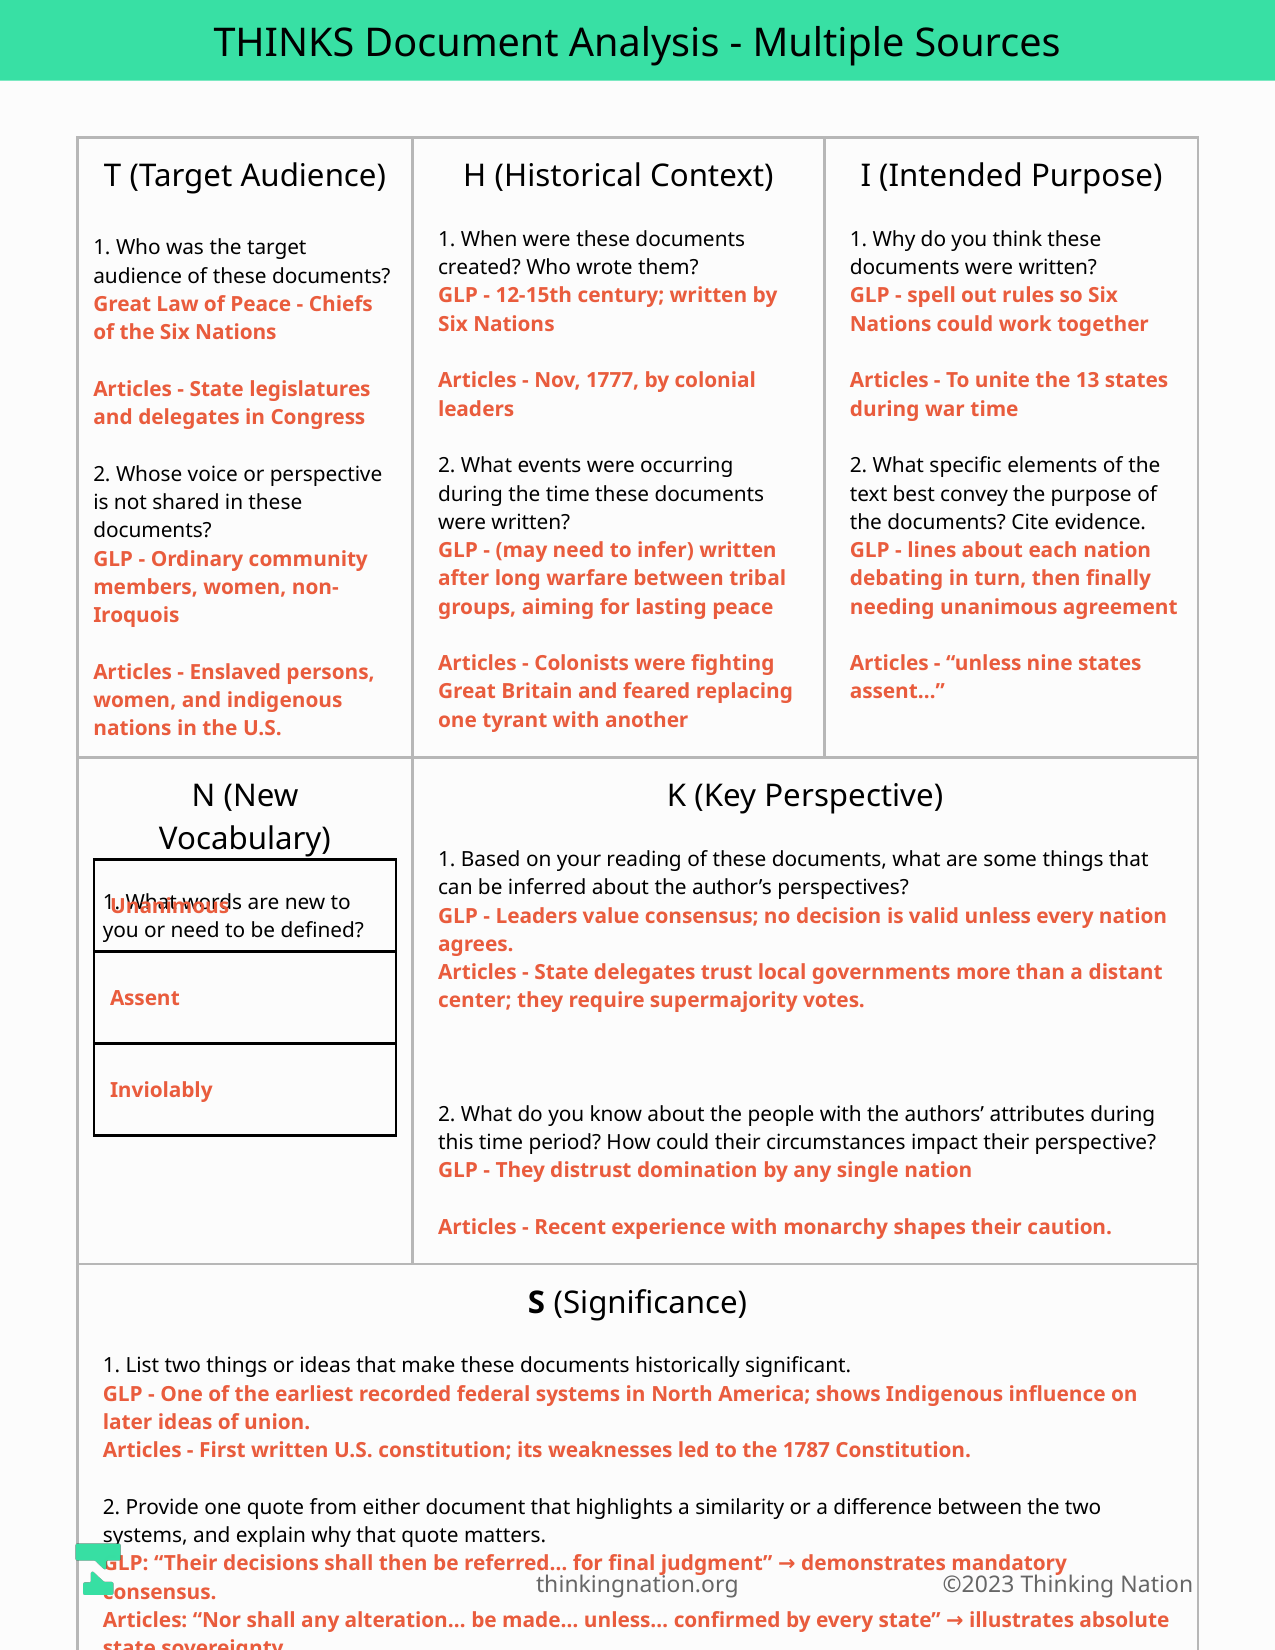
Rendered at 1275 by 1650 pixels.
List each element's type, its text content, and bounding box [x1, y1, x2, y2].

text_box ©2023 Thinking Nation [907, 1553, 1210, 1605]
table_cell N (New Vocabulary) 1. What words are new to you or need to be defined? [79, 759, 411, 1263]
table_cell S (Significance) 1. List two things or ideas that make these documents historically significant. GLP - One of the earliest recorded federal systems in North America; shows Indigenous influence on later ideas of union. Articles - First written U.S. constitution; its weaknesses led to the 1787 Constitution. 2. Provide one quote from either document that highlights a similarity or a difference between the two systems, and explain why that quote matters. GLP: “Their decisions shall then be referred… for final judgment” → demonstrates mandatory consensus. Articles: “Nor shall any alteration… be made… unless… confirmed by every state” → illustrates absolute state sovereignty. [79, 1265, 1197, 1650]
table_header T (Target Audience) 1. Who was the target audience of these documents? Great Law of Peace - Chiefs of the Six Nations Articles - State legislatures and delegates in Congress 2. Whose voice or perspective is not shared in these documents? GLP - Ordinary community members, women, non-Iroquois Articles - Enslaved persons, women, and indigenous nations in the U.S. [79, 139, 411, 756]
table_cell K (Key Perspective) 1. Based on your reading of these documents, what are some things that can be inferred about the author’s perspectives? GLP - Leaders value consensus; no decision is valid unless every nation agrees. Articles - State delegates trust local governments more than a distant center; they require supermajority votes. 2. What do you know about the people with the authors’ attributes during this time period? How could their circumstances impact their perspective? GLP - They distrust domination by any single nation Articles - Recent experience with monarchy shapes their caution. [414, 759, 1197, 1263]
text_box thinkingnation.org [486, 1553, 789, 1605]
table_header H (Historical Context) 1. When were these documents created? Who wrote them? GLP - 12-15th century; written by Six Nations Articles - Nov, 1777, by colonial leaders 2. What events were occurring during the time these documents were written? GLP - (may need to infer) written after long warfare between tribal groups, aiming for lasting peace Articles - Colonists were fighting Great Britain and feared replacing one tyrant with another [414, 139, 823, 756]
table_header I (Intended Purpose) 1. Why do you think these documents were written? GLP - spell out rules so Six Nations could work together Articles - To unite the 13 states during war time 2. What specific elements of the text best convey the purpose of the documents? Cite evidence. GLP - lines about each nation debating in turn, then finally needing unanimous agreement Articles - “unless nine states assent…” [826, 139, 1197, 756]
table_cell Inviolably [95, 1045, 395, 1134]
table_header Unanimous [95, 861, 395, 950]
table_cell Assent [95, 953, 395, 1042]
text_box THINKS Document Analysis - Multiple Sources [0, 0, 1275, 81]
picture [62, 1533, 134, 1605]
